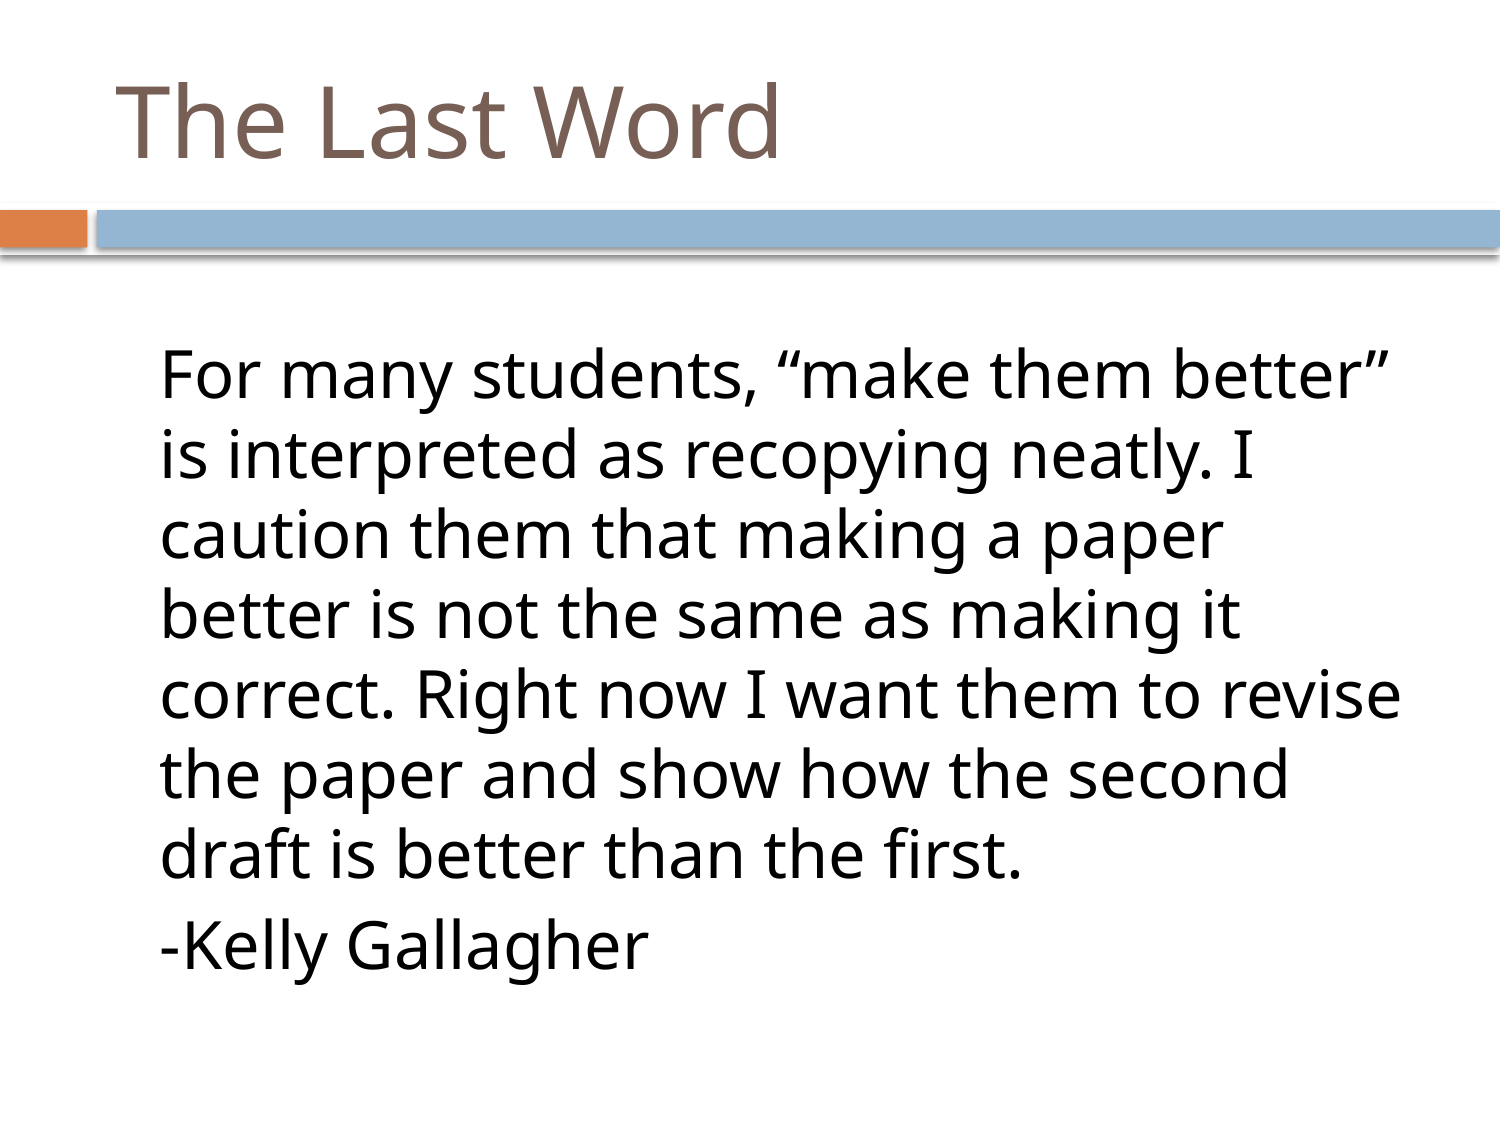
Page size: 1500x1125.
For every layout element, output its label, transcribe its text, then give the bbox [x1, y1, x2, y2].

list For many students, “make them better” is interpreted as recopying neatly. I caution them that making a paper better is not the same as making it correct. Right now I want them to revise the paper and show how the second draft is better than the first. -Kelly Gallagher [99, 324, 1438, 1000]
title The Last Word [100, 37, 1438, 200]
